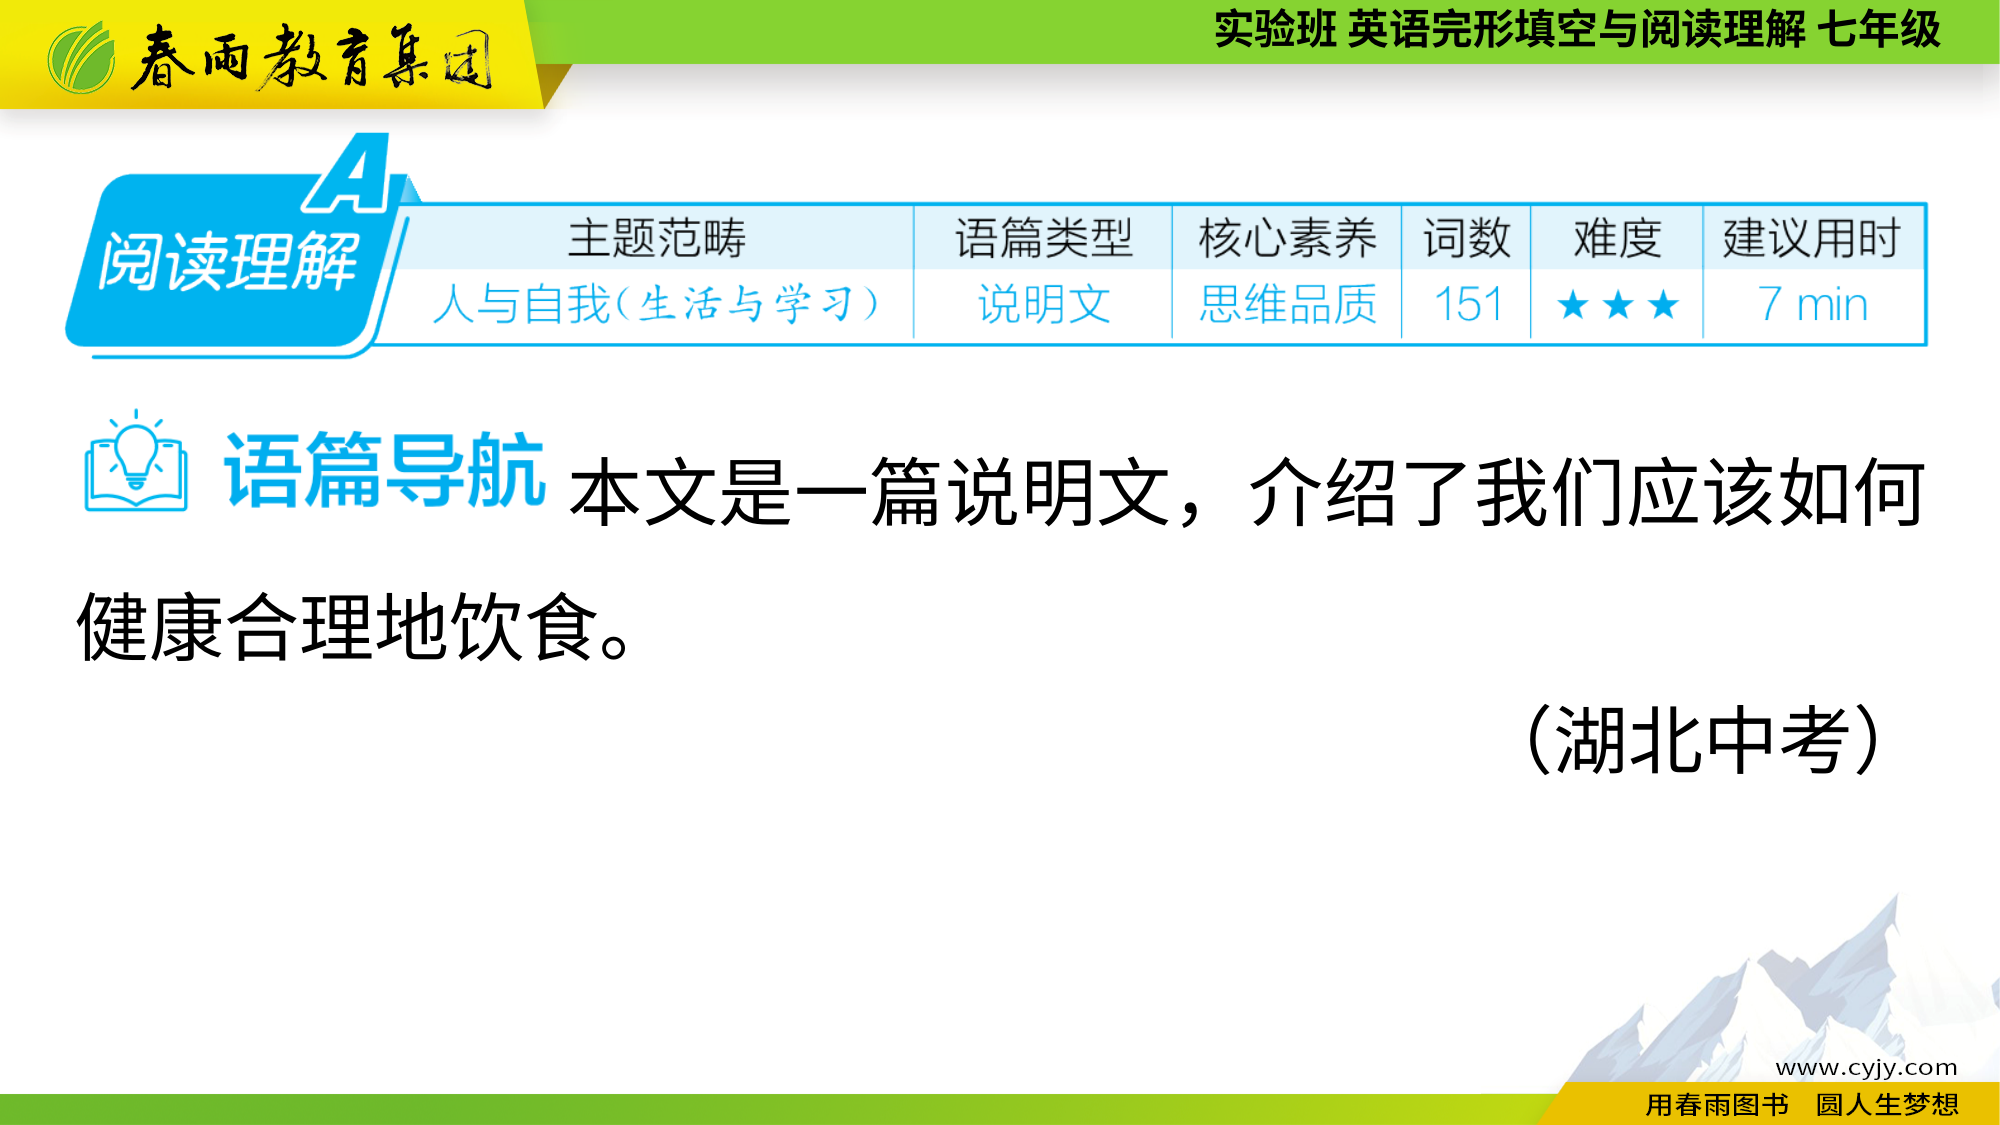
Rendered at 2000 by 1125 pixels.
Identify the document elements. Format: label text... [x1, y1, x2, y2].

text_box 本文是一篇说明文，介绍了我们应该如何健康合理地饮食。 [59, 392, 1944, 678]
text_box （湖北中考） [1035, 640, 1944, 791]
picture [0, 0, 2000, 1125]
